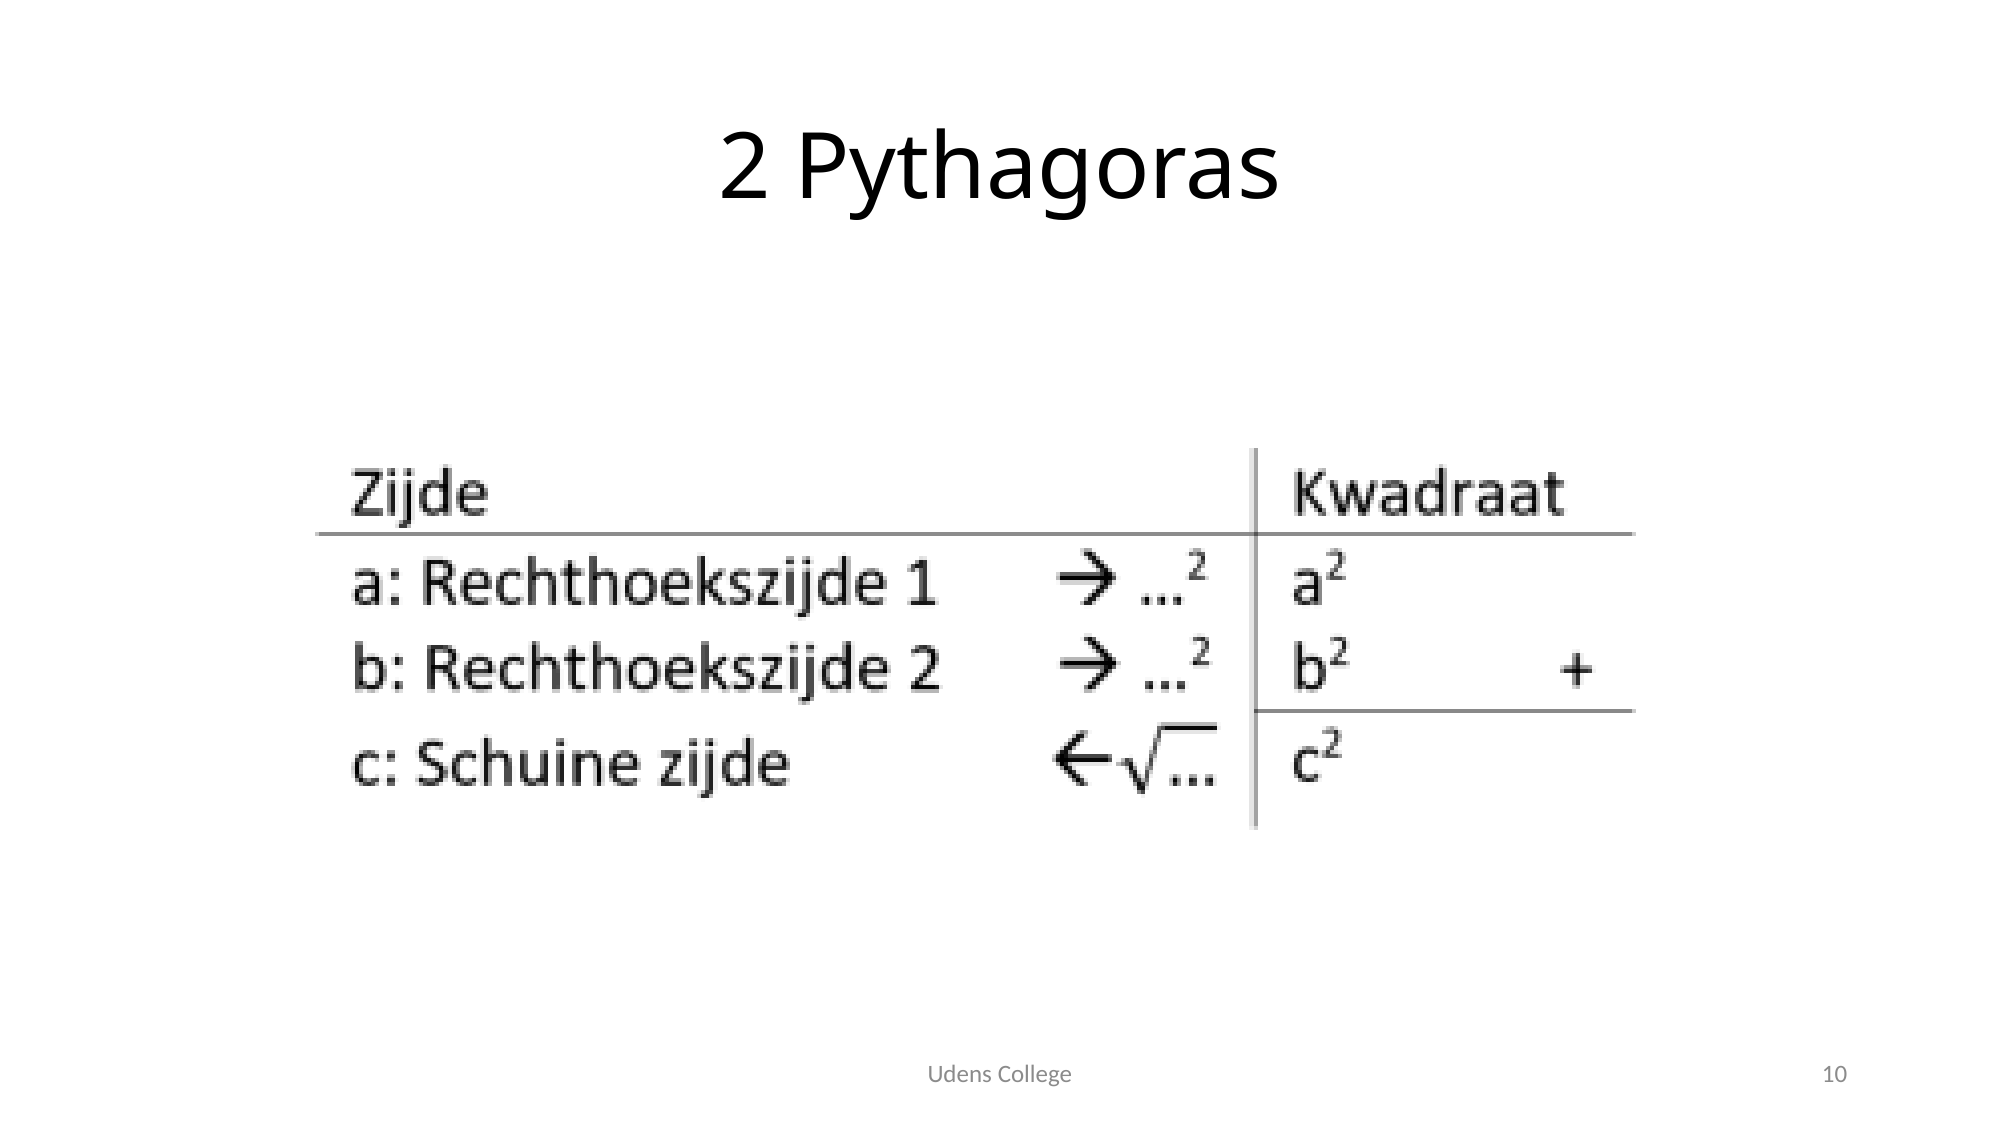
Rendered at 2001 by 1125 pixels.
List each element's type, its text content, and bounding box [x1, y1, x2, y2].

footer Udens College [662, 1042, 1338, 1103]
title 2 Pythagoras [137, 59, 1863, 278]
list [311, 448, 1657, 855]
slide_number 10 [1412, 1042, 1863, 1103]
